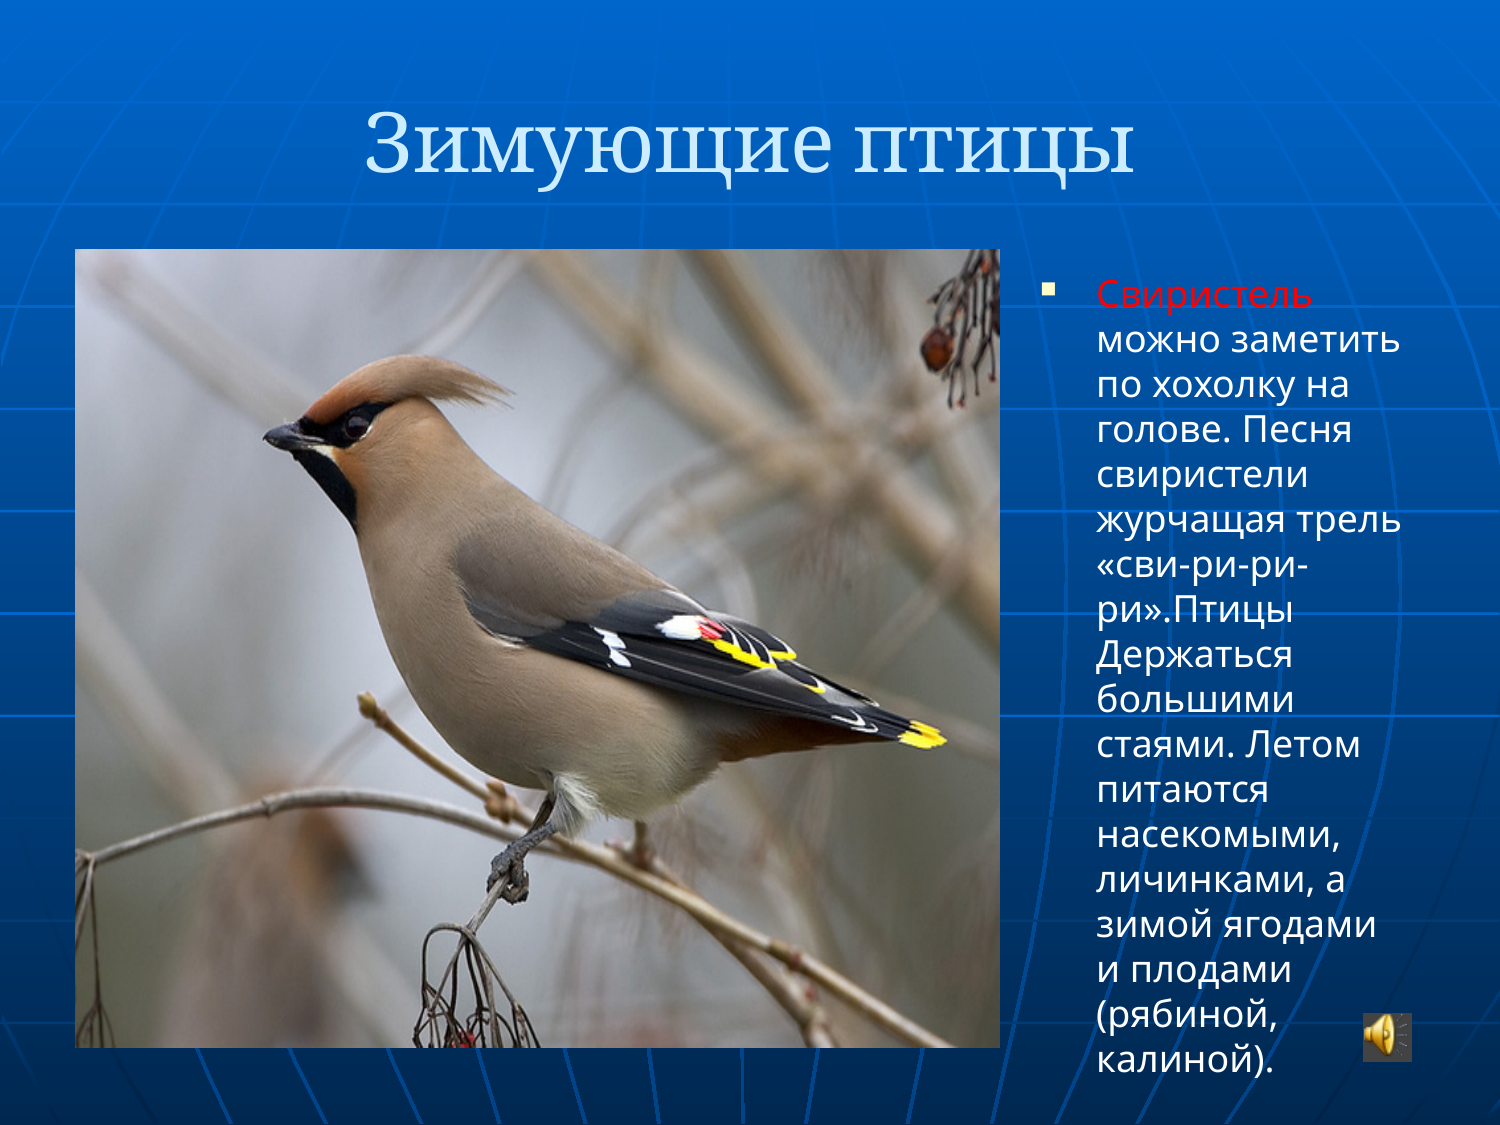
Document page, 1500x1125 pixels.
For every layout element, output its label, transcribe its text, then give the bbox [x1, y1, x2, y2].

title Зимующие птицы [74, 45, 1426, 233]
list Свиристель можно заметить по хохолку на голове. Песня свиристели журчащая трель «сви-ри-ри-ри».Птицы Держаться большими стаями. Летом питаются насекомыми, личинками, а зимой ягодами и плодами (рябиной, калиной). [1024, 262, 1426, 1006]
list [74, 249, 1001, 1048]
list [1362, 1012, 1413, 1063]
